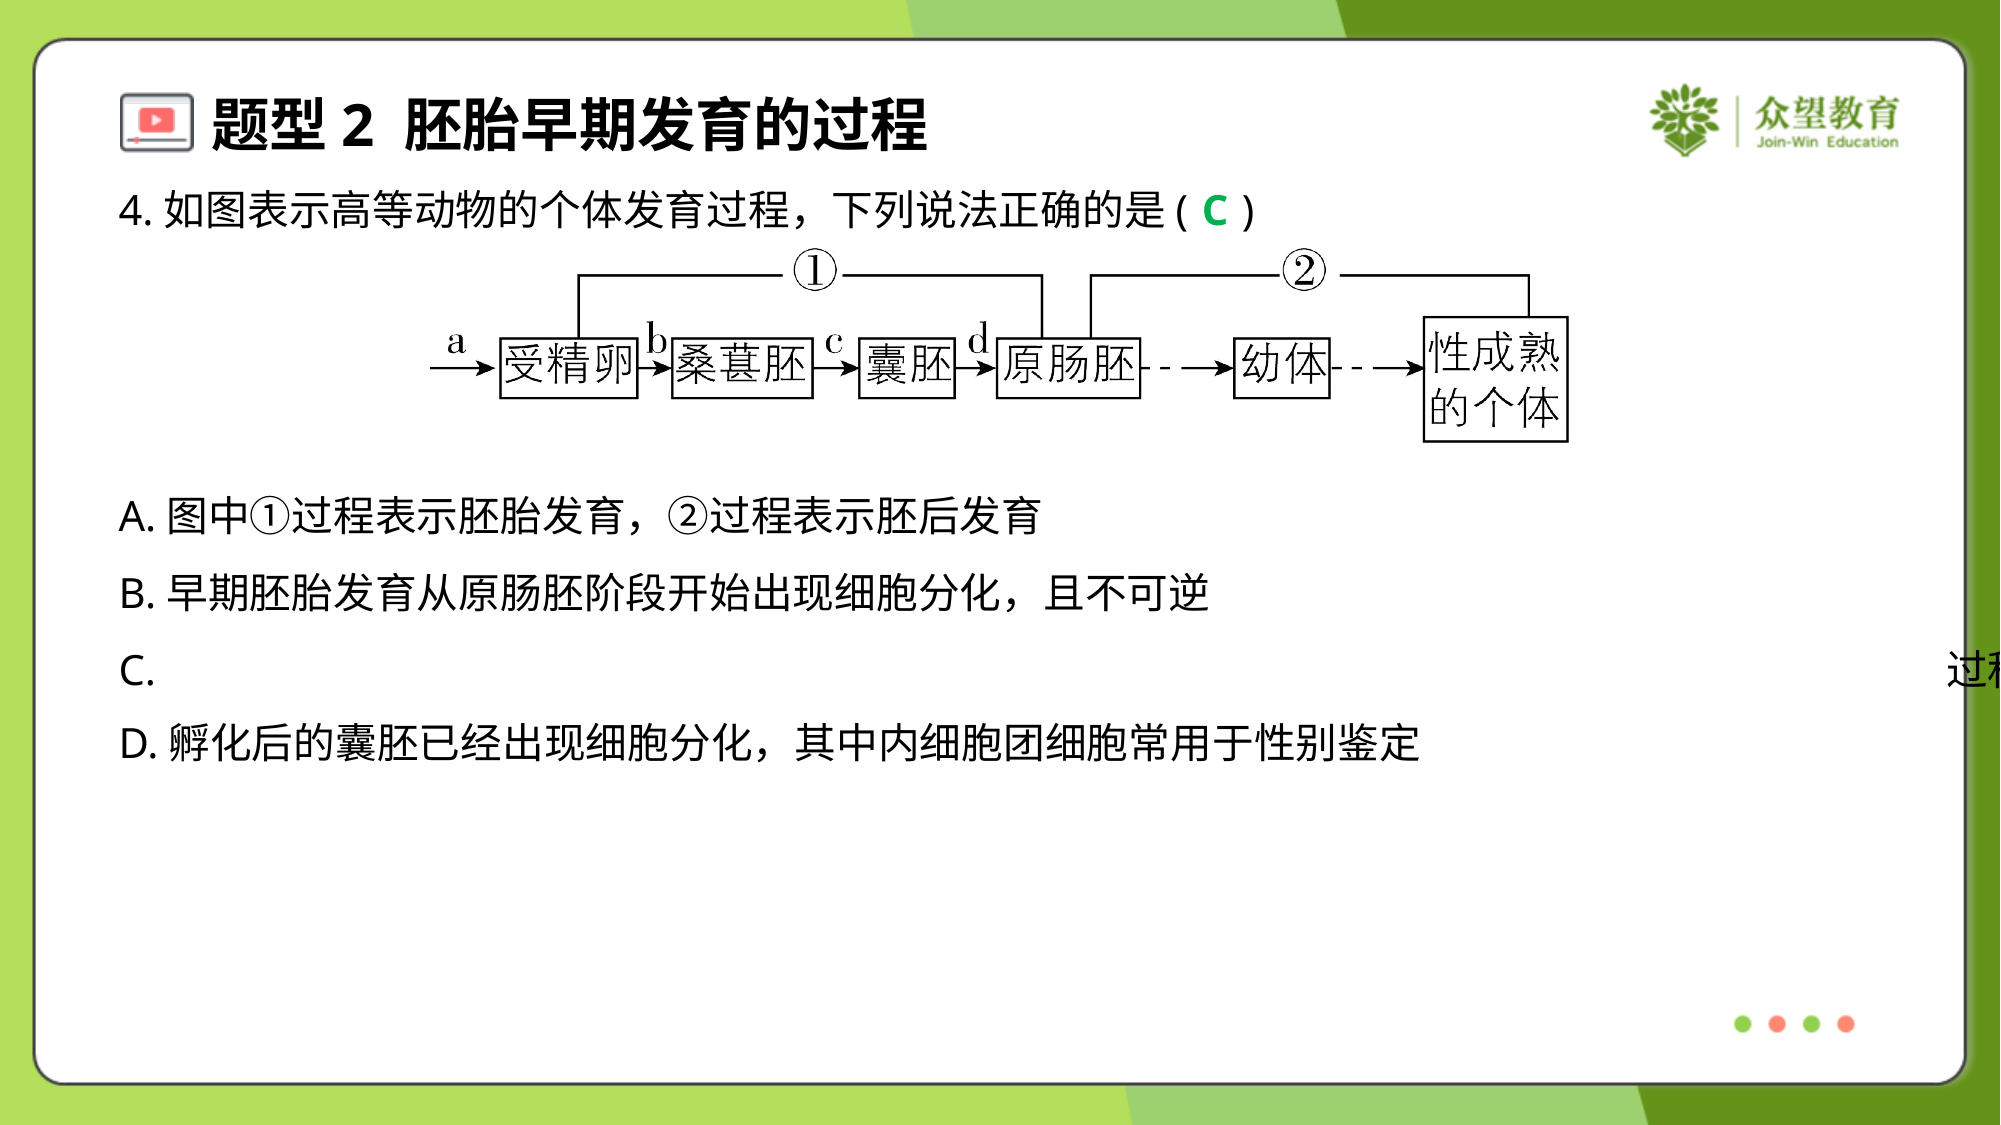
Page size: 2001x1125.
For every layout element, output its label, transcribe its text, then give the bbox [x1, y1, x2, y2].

text_box 4.如图表示高等动物的个体发育过程，下列说法正确的是( ) [1245, 158, 1883, 226]
text_box 4.如图表示高等动物的个体发育过程，下列说法正确的是( ) [118, 158, 1185, 226]
picture [0, 0, 2000, 1125]
text_box C [1185, 158, 1245, 226]
